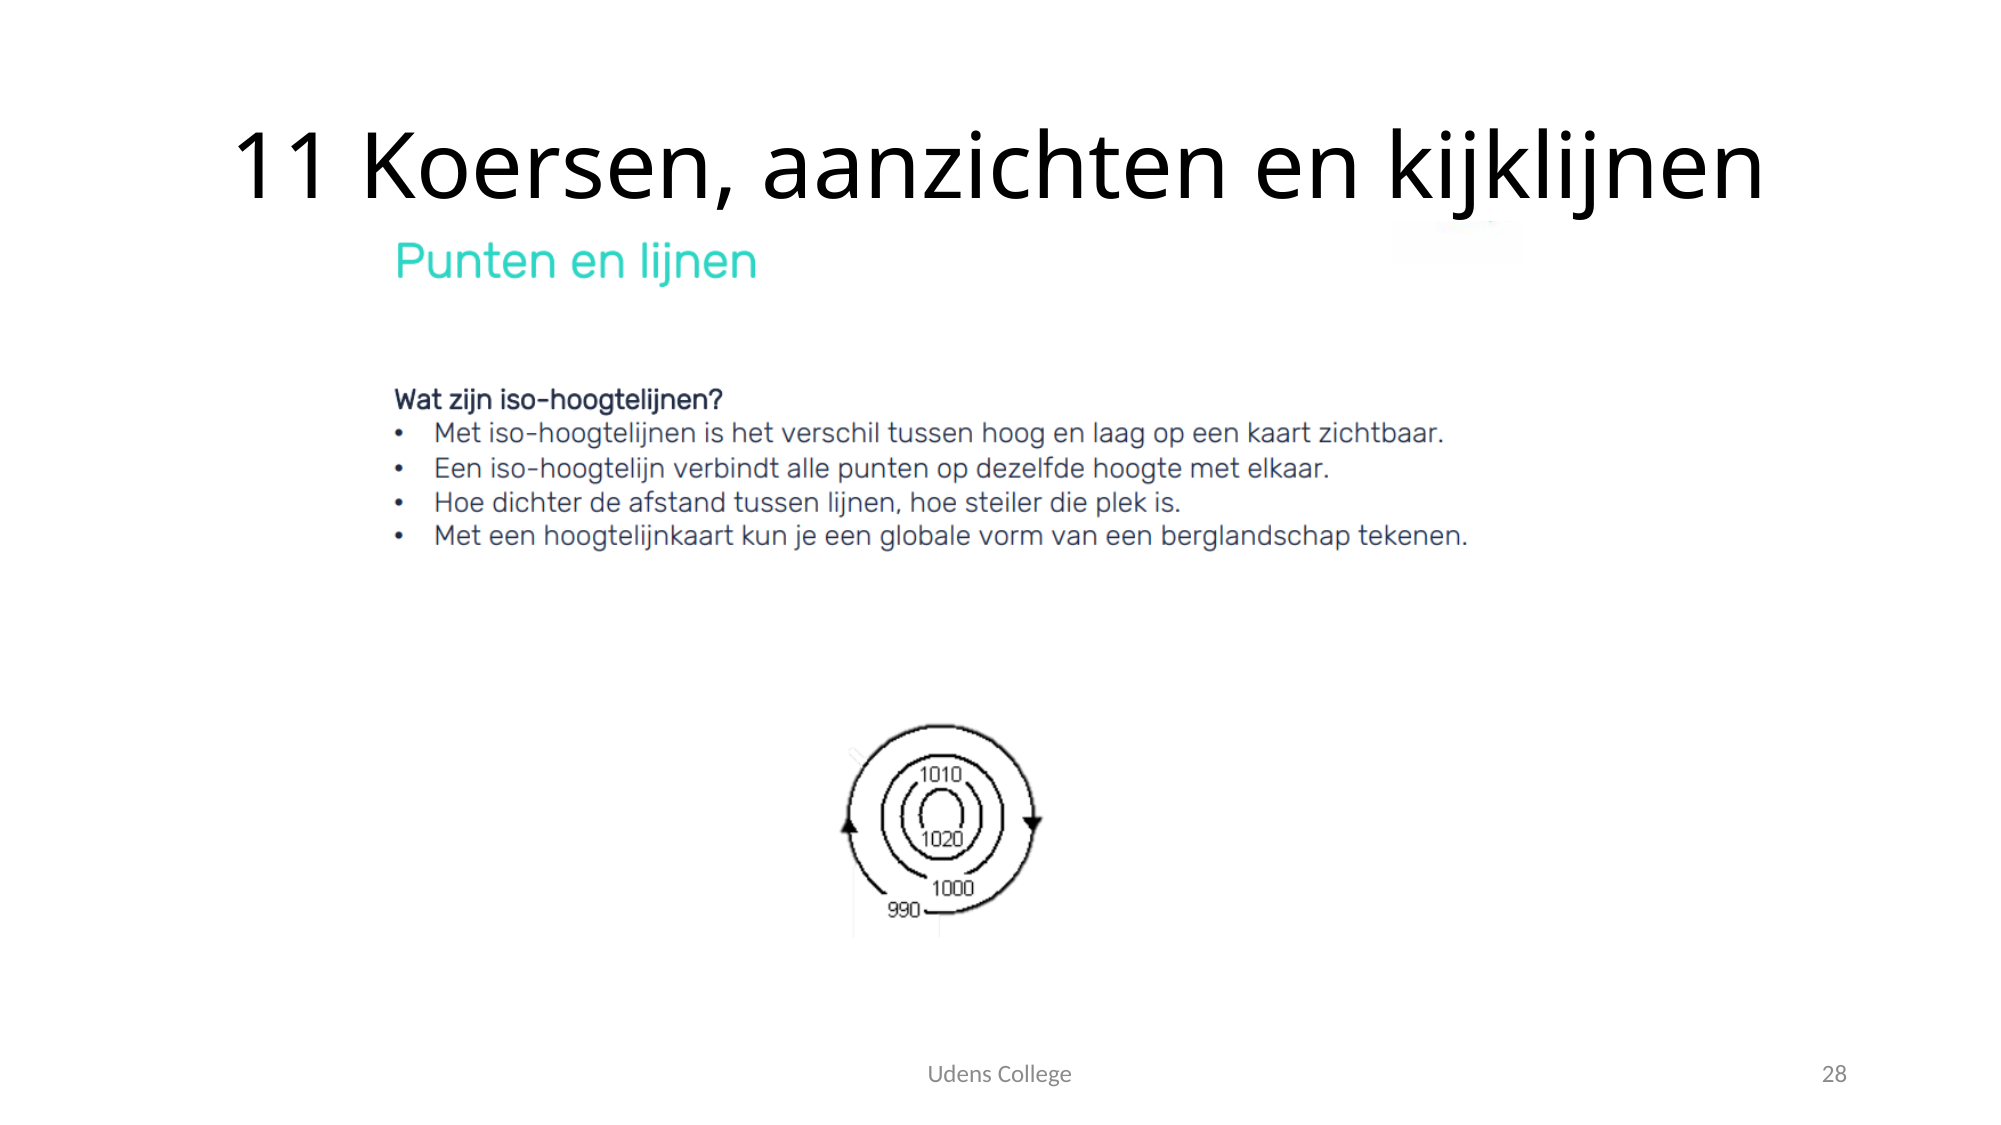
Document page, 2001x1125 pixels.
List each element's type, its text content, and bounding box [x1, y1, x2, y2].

slide_number 28 [1412, 1042, 1863, 1103]
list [373, 221, 1523, 1007]
footer Udens College [662, 1042, 1338, 1103]
title 11 Koersen, aanzichten en kijklijnen [137, 59, 1863, 278]
